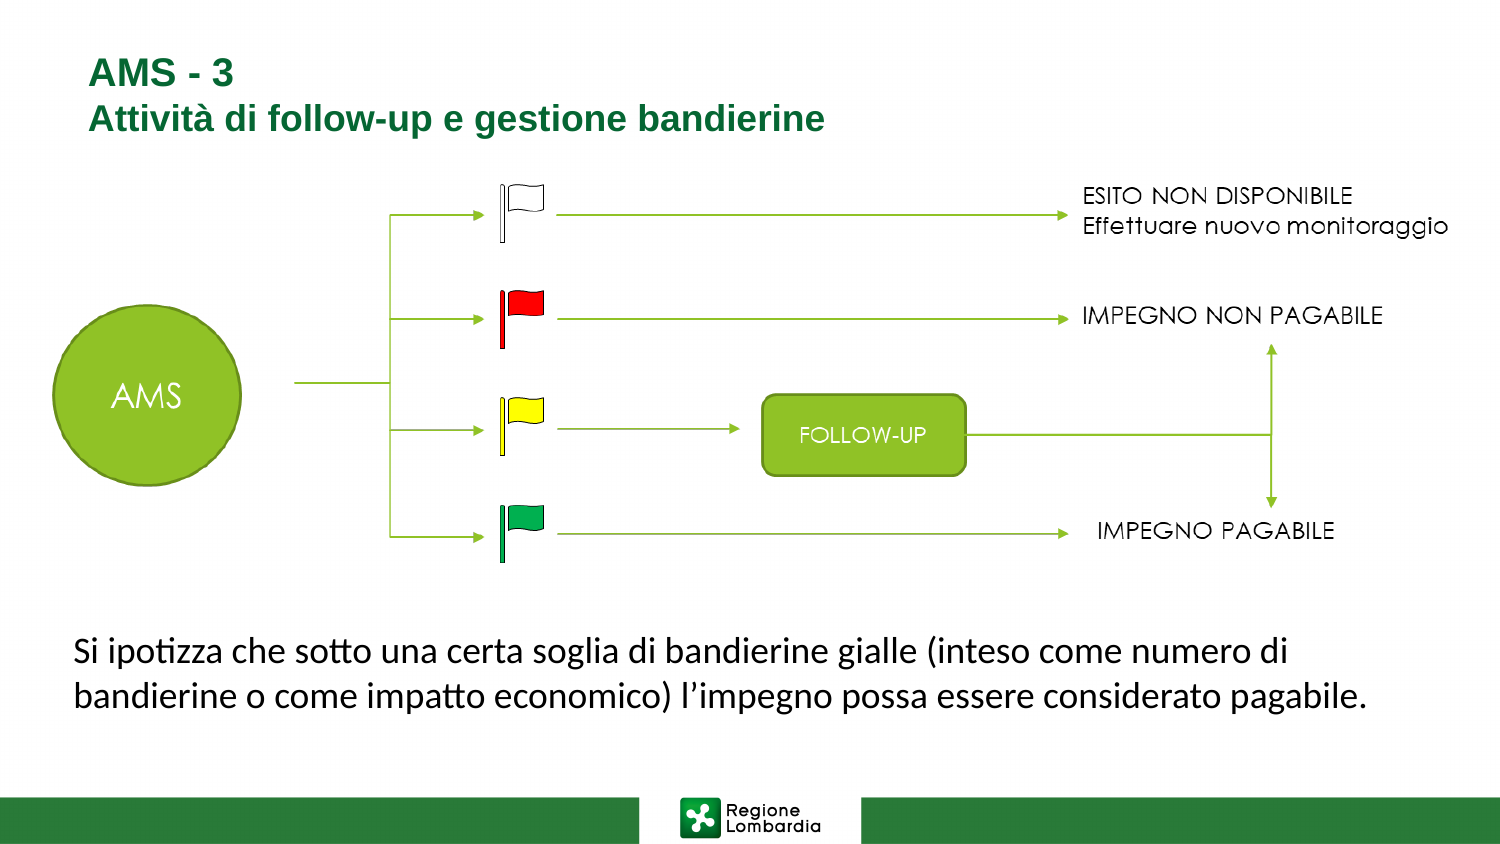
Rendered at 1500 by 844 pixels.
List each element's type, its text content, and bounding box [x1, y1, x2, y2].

picture [0, 0, 1500, 844]
text_box Si ipotizza che sotto una certa soglia di bandierine gialle (inteso come numero di bandierine o come impatto economico) l’impegno possa essere considerato pagabile. [58, 618, 1442, 724]
title AMS - 3 Attività di follow-up e gestione bandierine [72, 38, 1348, 148]
